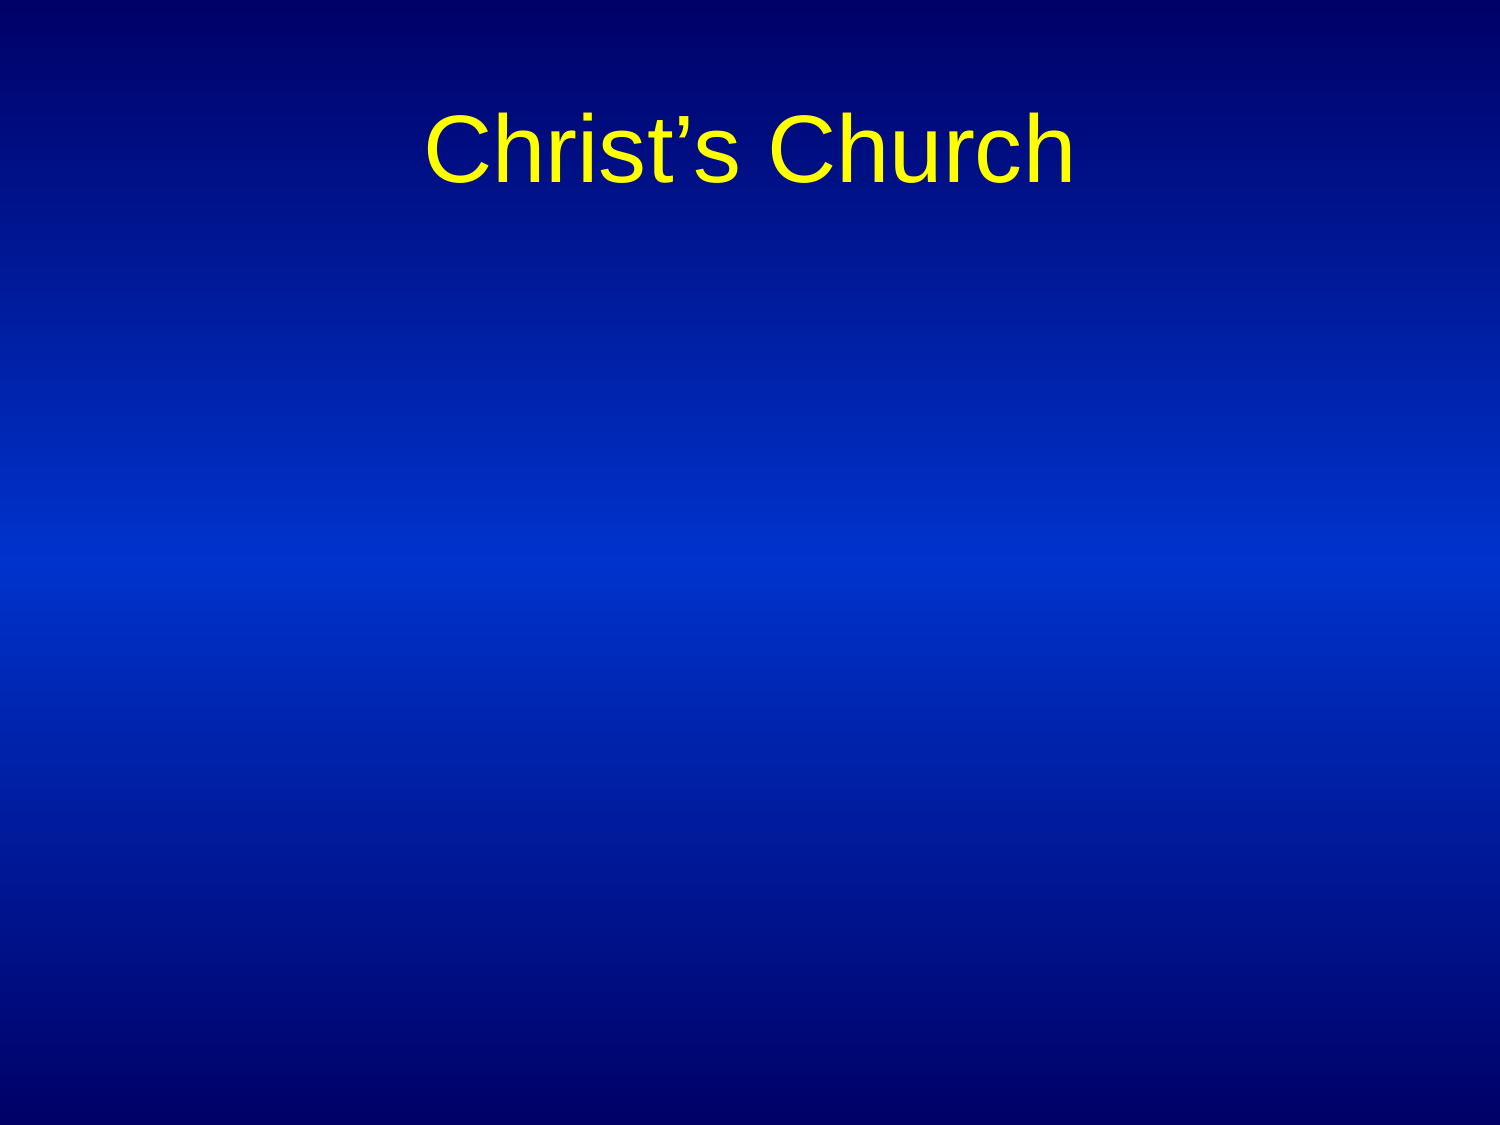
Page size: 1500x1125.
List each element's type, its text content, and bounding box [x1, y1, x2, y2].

title Christ’s Church [37, 50, 1463, 238]
